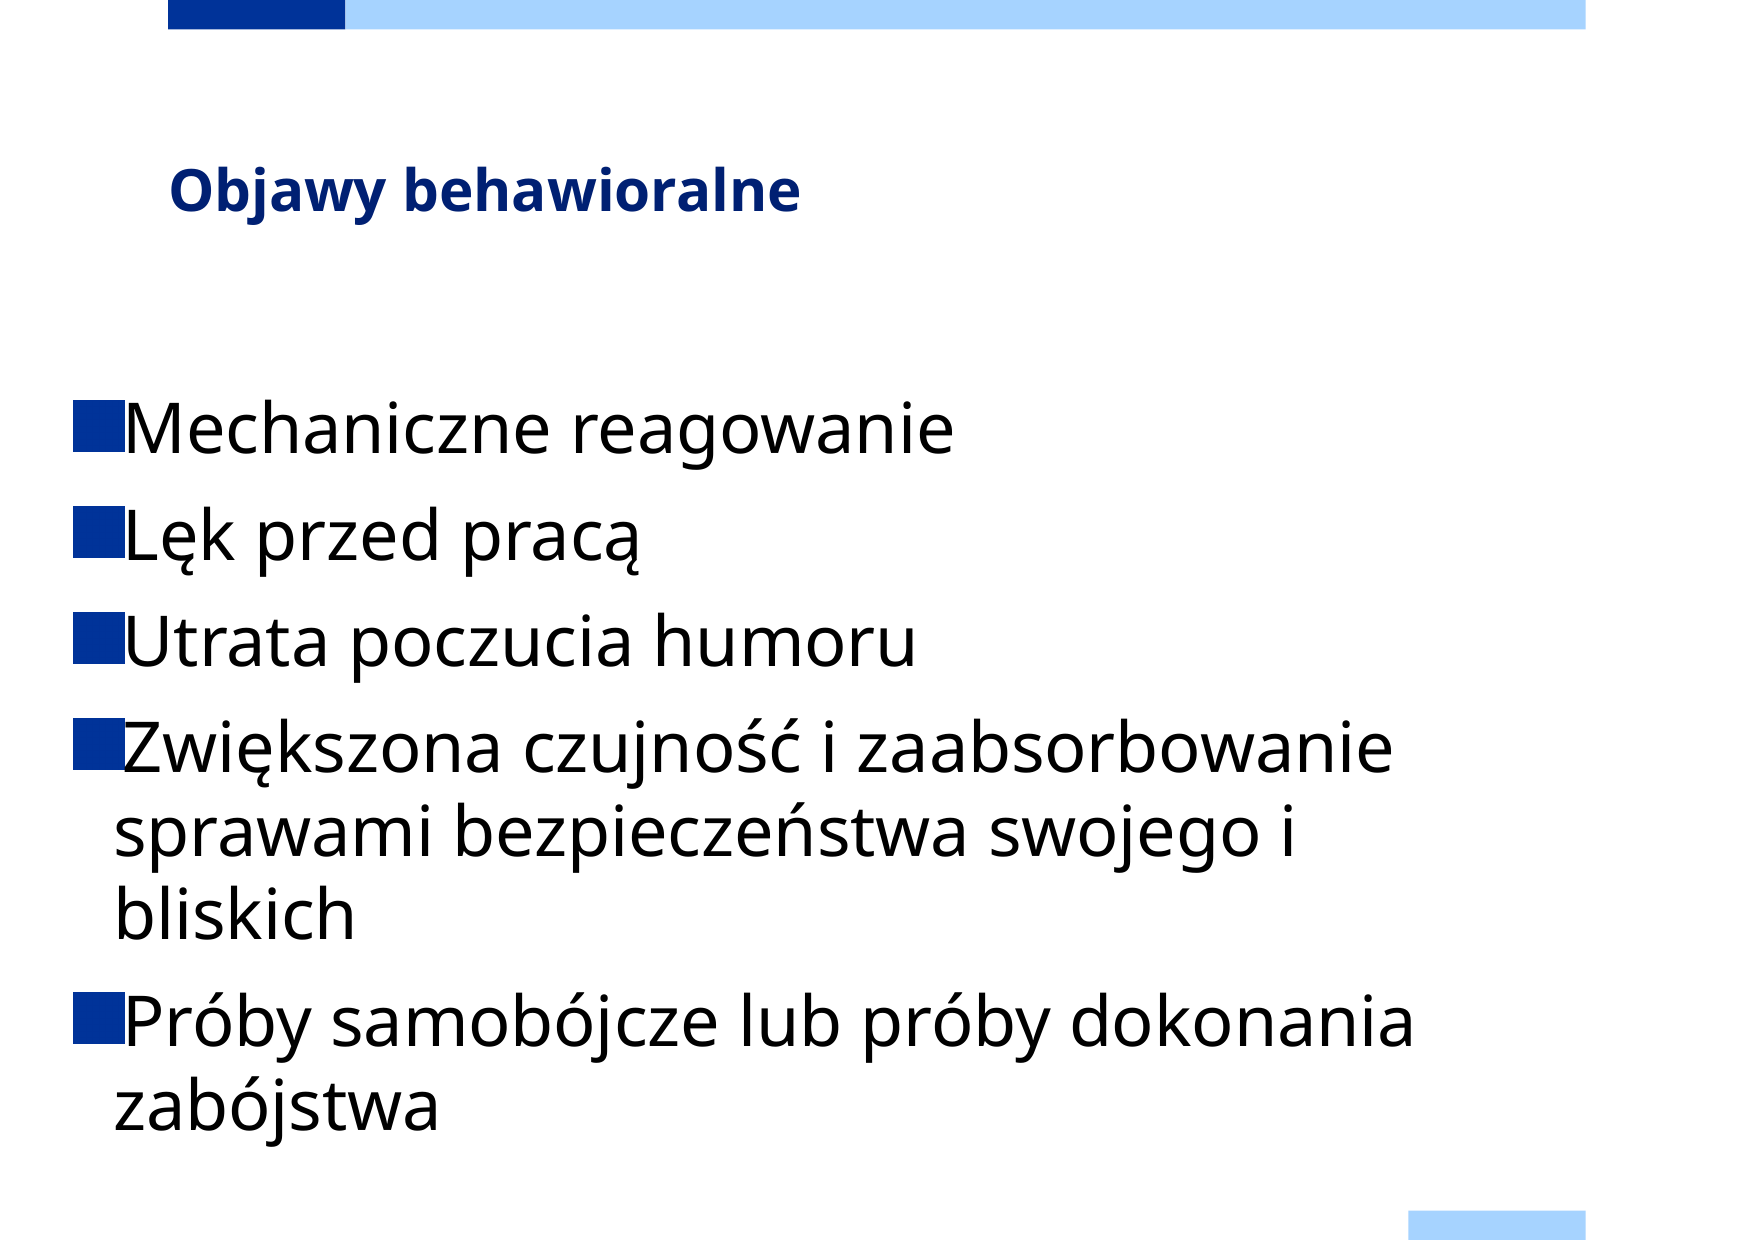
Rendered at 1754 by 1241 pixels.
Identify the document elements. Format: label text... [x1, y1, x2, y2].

picture [73, 612, 125, 664]
title Objawy behawioralne [168, 147, 1586, 325]
picture [73, 992, 125, 1044]
picture [73, 400, 125, 452]
list Mechaniczne reagowanie Lęk przed pracą Utrata poczucia humoru Zwiększona czujność i zaabsorbowanie sprawami bezpieczeństwa swojego i bliskich Próby samobójcze lub próby dokonania zabójstwa [73, 383, 1492, 1152]
picture [73, 718, 125, 770]
picture [73, 506, 125, 558]
